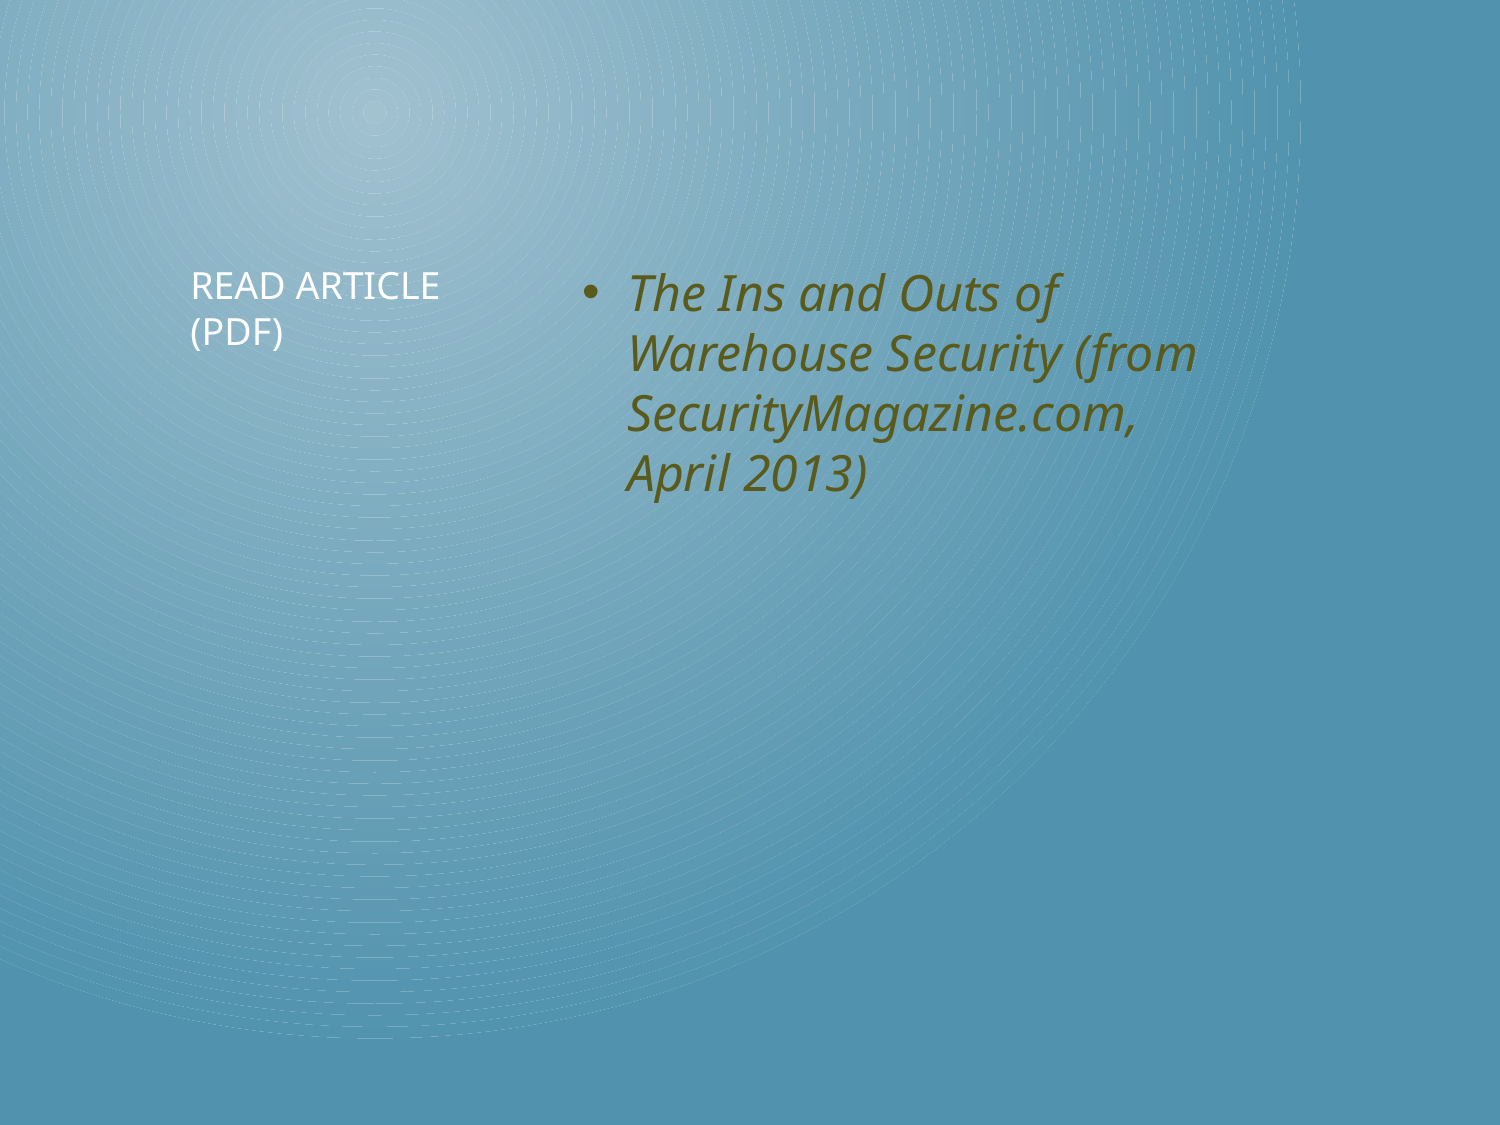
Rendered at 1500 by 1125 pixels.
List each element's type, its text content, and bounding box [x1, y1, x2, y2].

list The Ins and Outs of Warehouse Security (from SecurityMagazine.com, April 2013) [566, 253, 1260, 891]
title Read article (pdf) [175, 254, 516, 580]
